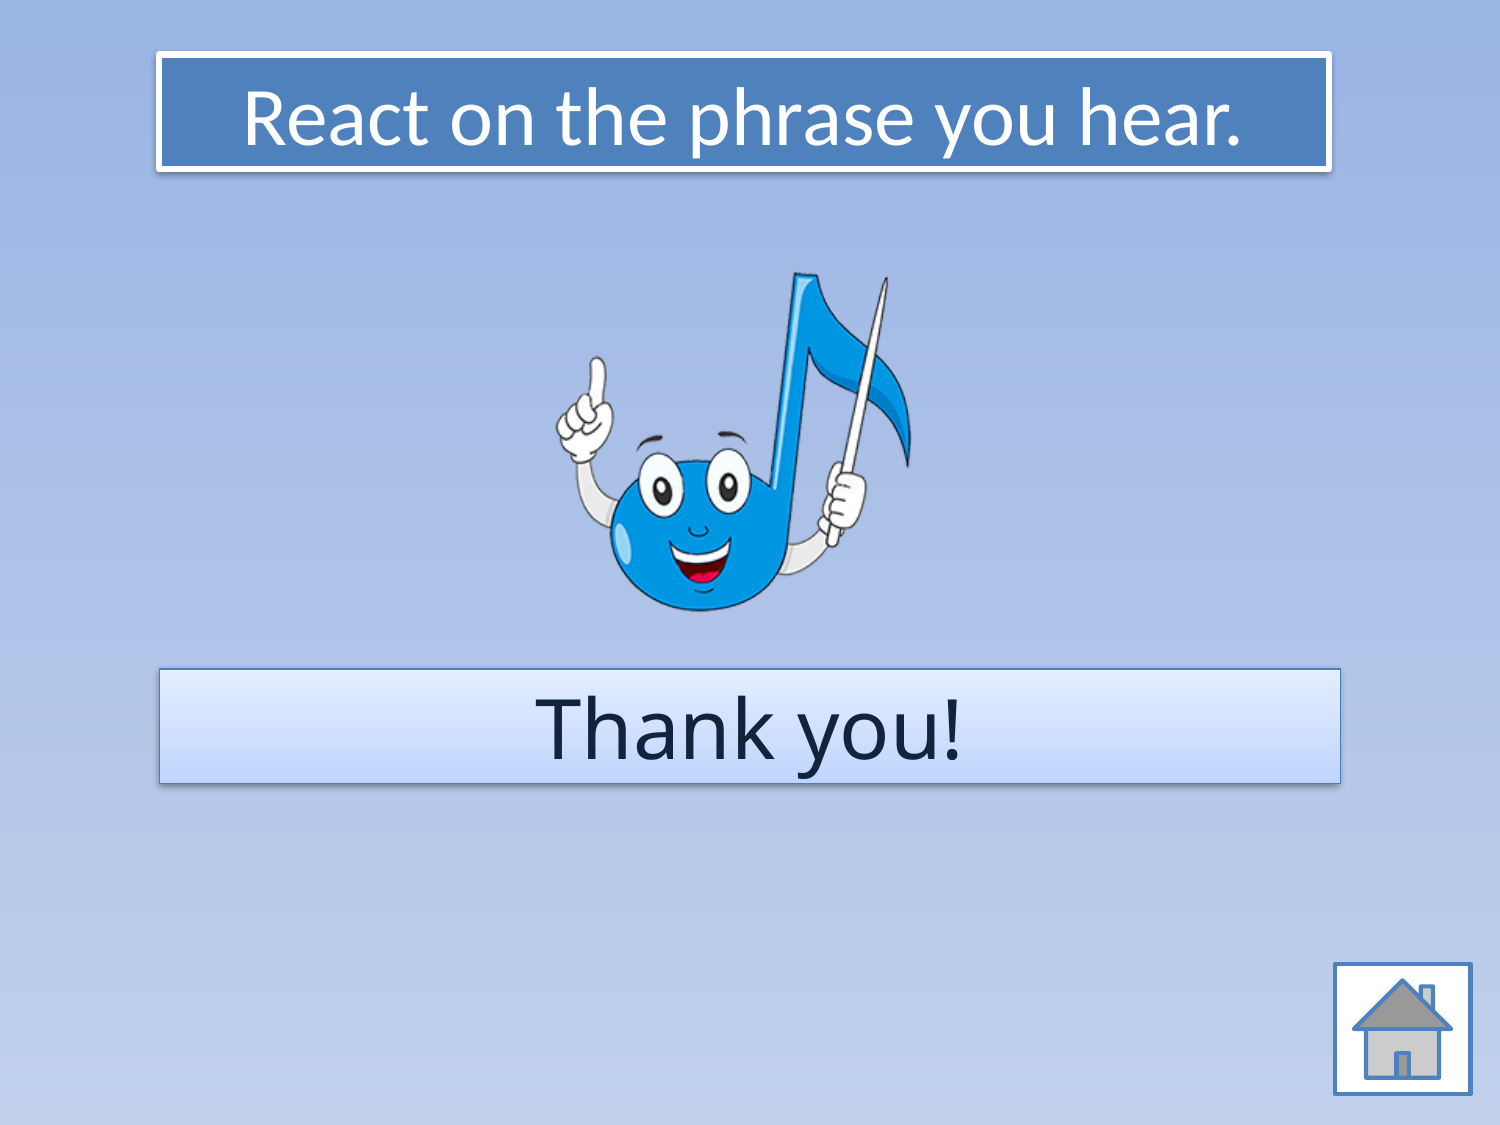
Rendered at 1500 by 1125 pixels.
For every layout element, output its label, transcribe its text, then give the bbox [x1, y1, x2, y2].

text_box Thank you! [159, 668, 1341, 784]
text_box React on the phrase you hear. [156, 51, 1332, 172]
picture [548, 266, 919, 621]
text_box [1333, 962, 1473, 1096]
